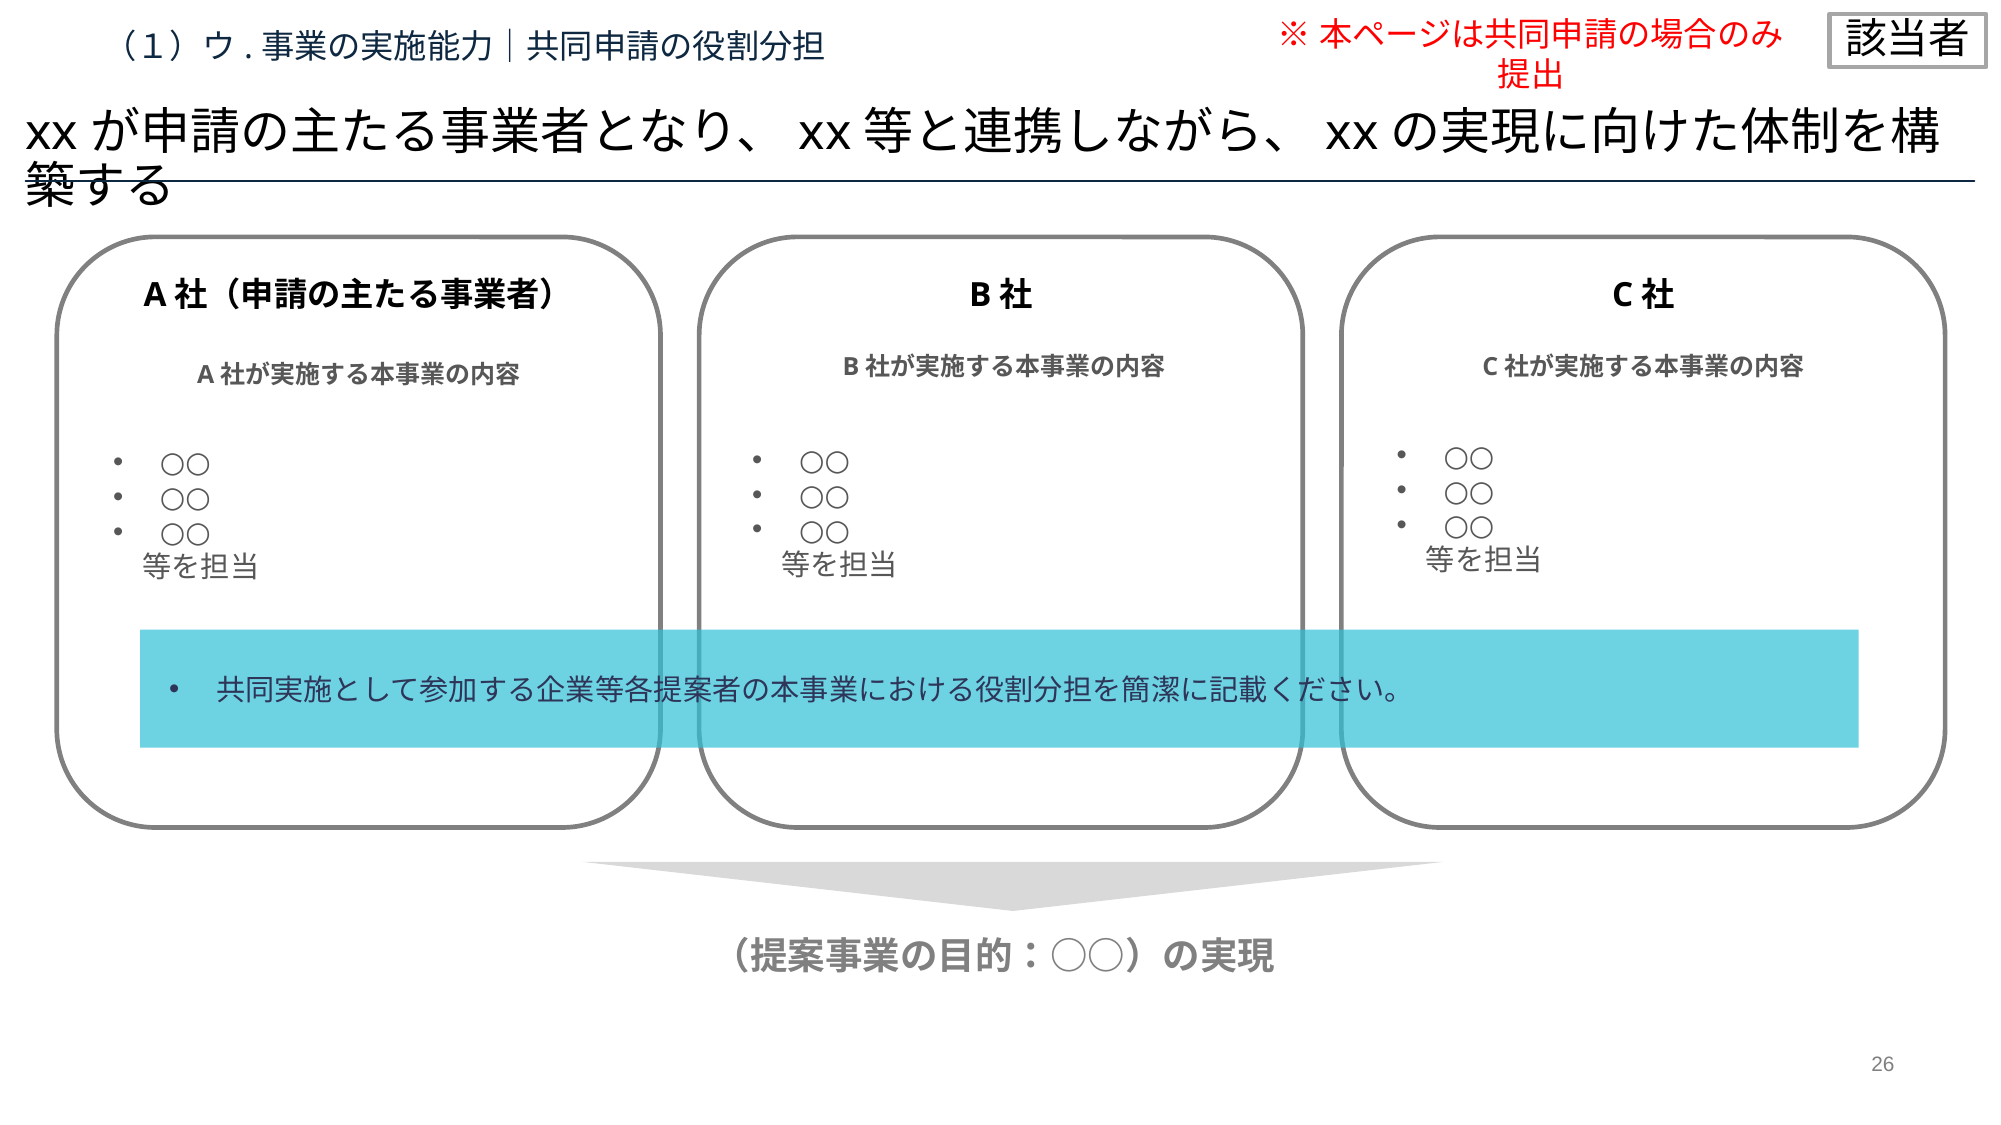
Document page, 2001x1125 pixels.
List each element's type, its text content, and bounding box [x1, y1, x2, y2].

text_box B社 [698, 235, 1304, 629]
text_box ○○ ○○ ○○ 等を担当 [1381, 400, 1906, 614]
title （１）ウ.事業の実施能力｜共同申請の役割分担 [103, 29, 1897, 66]
text_box ※本ページは共同申請の場合のみ提出 [1248, 0, 1814, 29]
text_box xxが申請の主たる事業者となり、xx等と連携しながら、xxの実現に向けた体制を構築する [25, 182, 1975, 215]
text_box A社（申請の主たる事業者） [55, 235, 662, 829]
text_box B社が実施する本事業の内容 [775, 333, 1233, 398]
text_box 共同実施として参加する企業等各提案者の本事業における役割分担を簡潔に記載ください。 [139, 629, 1859, 749]
text_box B社 [700, 749, 1302, 829]
text_box C社が実施する本事業の内容 [1414, 333, 1873, 398]
text_box xxが申請の主たる事業者となり、xx等と連携しながら、xxの実現に向けた体制を構築する [25, 106, 1975, 180]
text_box ※本ページは共同申請の場合のみ提出 [1248, 66, 1814, 105]
text_box 該当者 [1829, 13, 1986, 68]
text_box ○○ ○○ ○○ 等を担当 [97, 406, 622, 620]
text_box A社が実施する本事業の内容 [129, 341, 588, 406]
text_box （提案事業の目的：○○）の実現 [405, 918, 1583, 991]
text_box [581, 860, 1446, 912]
text_box ○○ ○○ ○○ 等を担当 [736, 404, 1261, 618]
text_box C社 [1340, 235, 1946, 829]
